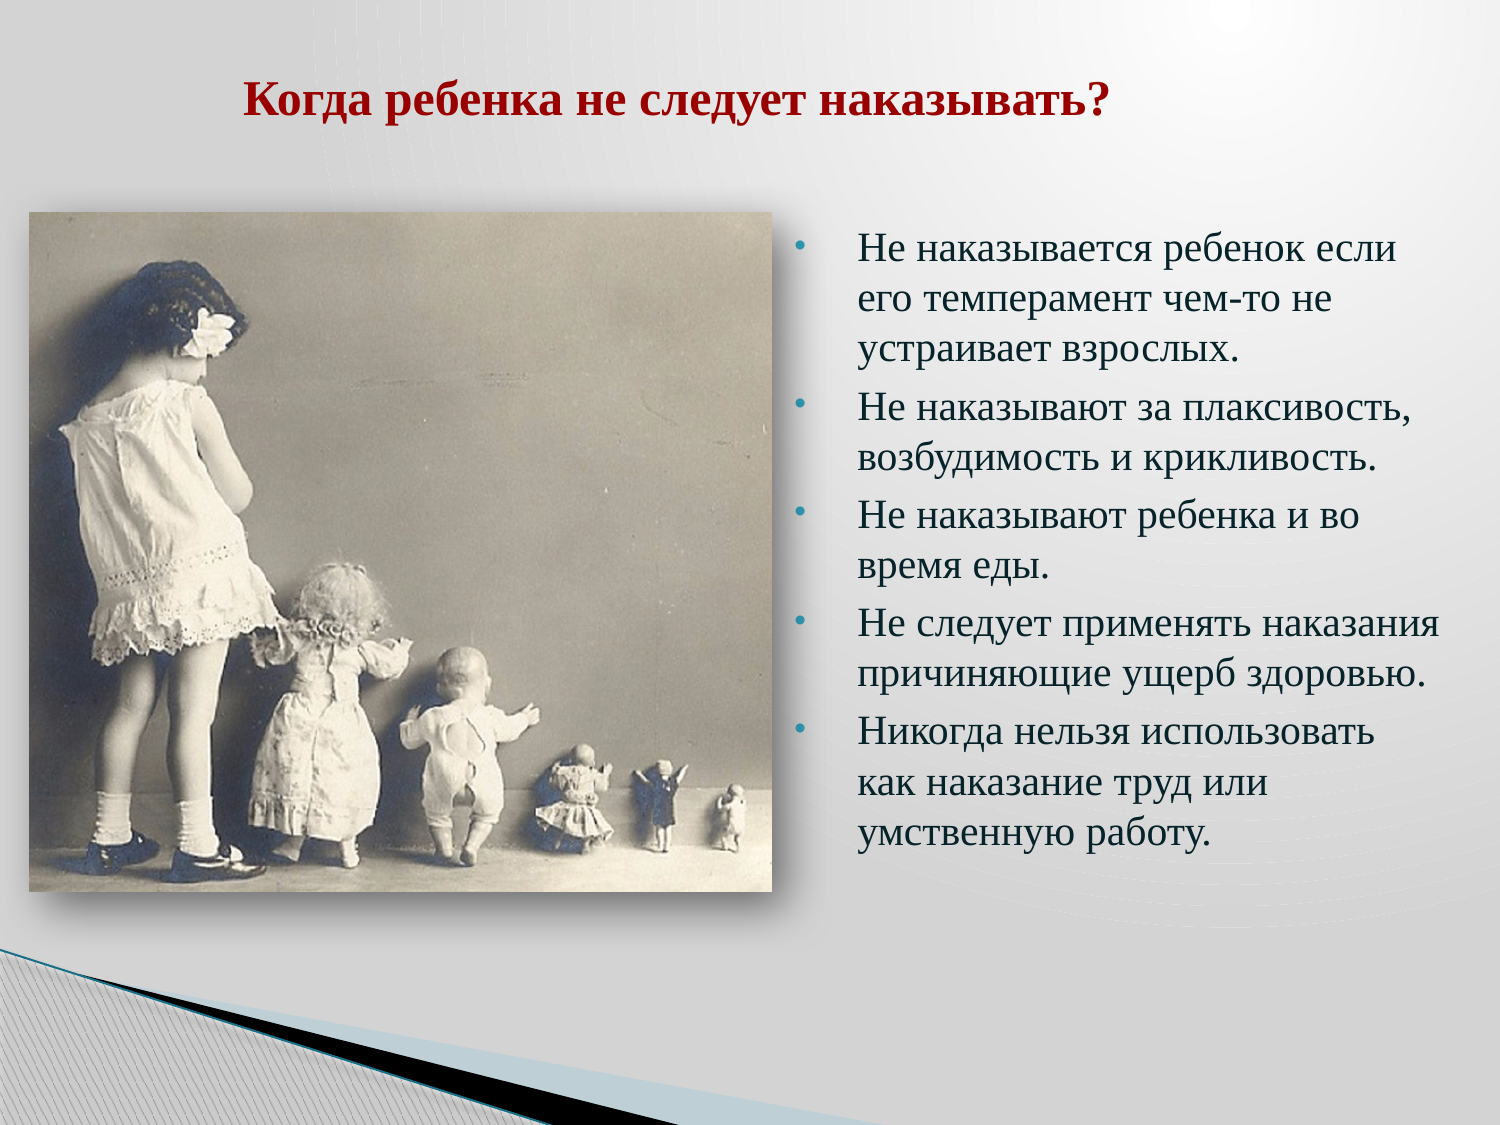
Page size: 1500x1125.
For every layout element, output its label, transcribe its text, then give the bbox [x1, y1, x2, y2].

picture [28, 212, 772, 893]
text_box Не наказывается ребенок если его темперамент чем-то не устраивает взрослых. Не наказывают за плаксивость, возбудимость и крикливость. Не наказывают ребенка и во время еды. Не следует применять наказания причиняющие ущерб здоровью. Никогда нельзя использовать как наказание труд или умственную работу. [773, 212, 1459, 955]
text_box Когда ребенка не следует наказывать? [206, 25, 1341, 212]
